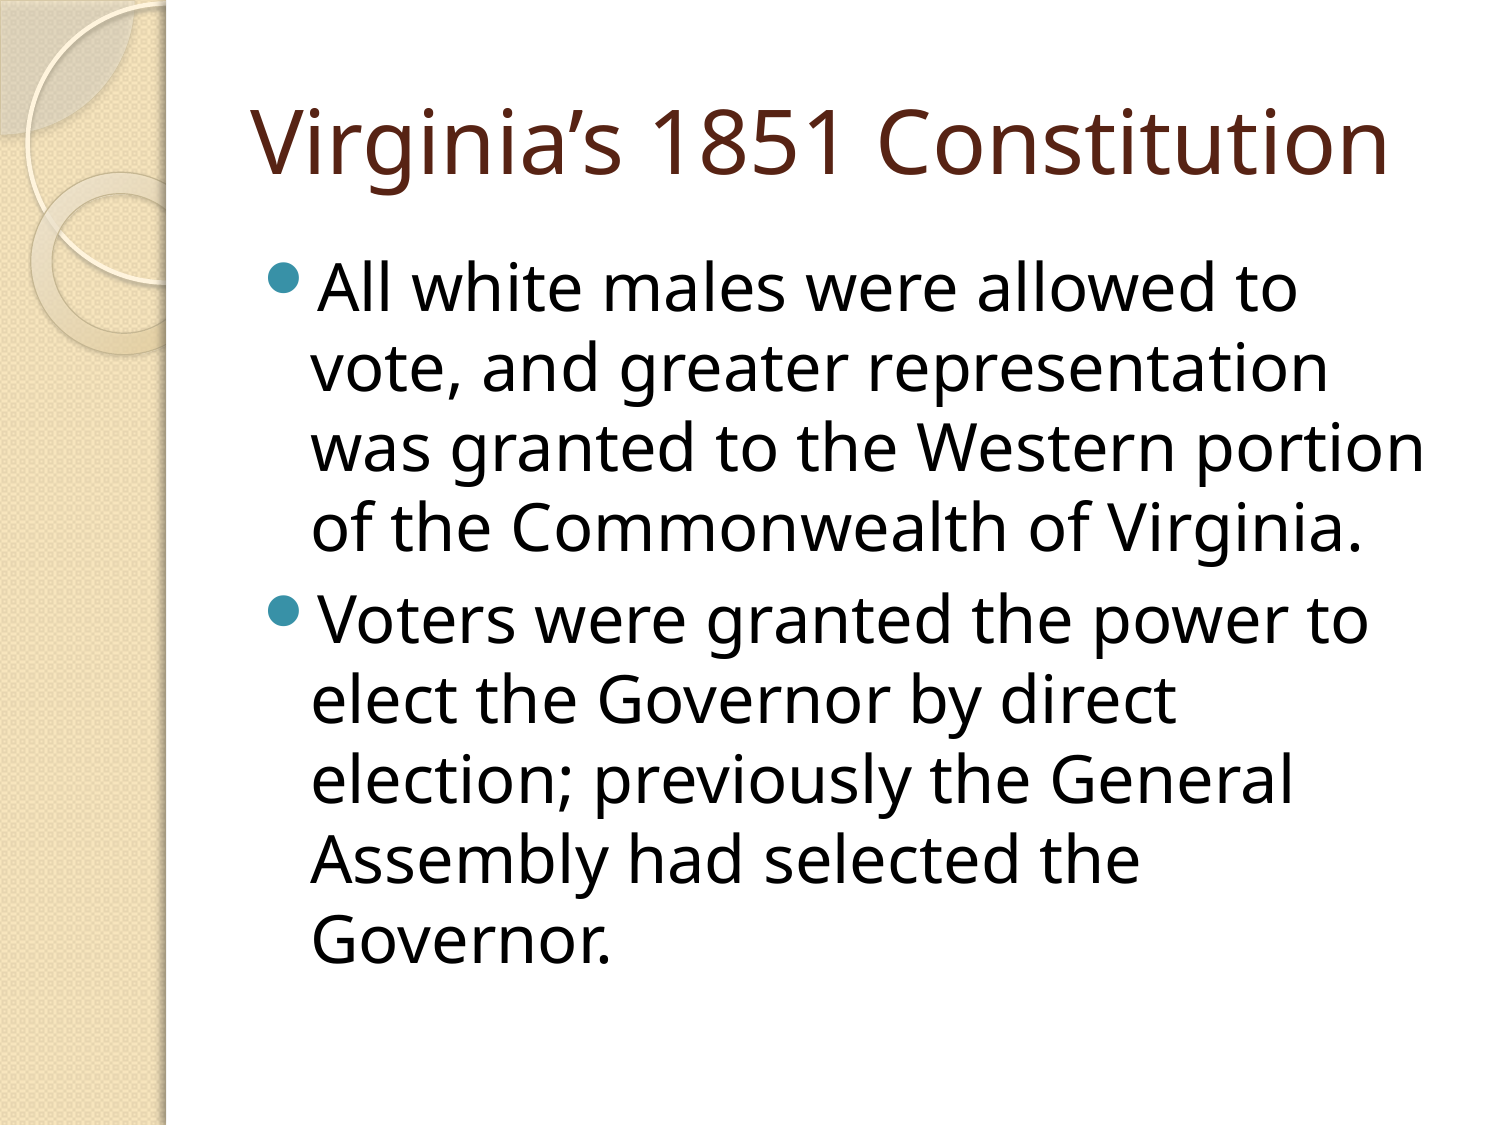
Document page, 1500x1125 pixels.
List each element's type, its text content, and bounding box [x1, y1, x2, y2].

list All white males were allowed to vote, and greater representation was granted to the Western portion of the Commonwealth of Virginia. Voters were granted the power to elect the Governor by direct election; previously the General Assembly had selected the Governor. [235, 237, 1466, 1025]
title Virginia’s 1851 Constitution [235, 45, 1466, 233]
